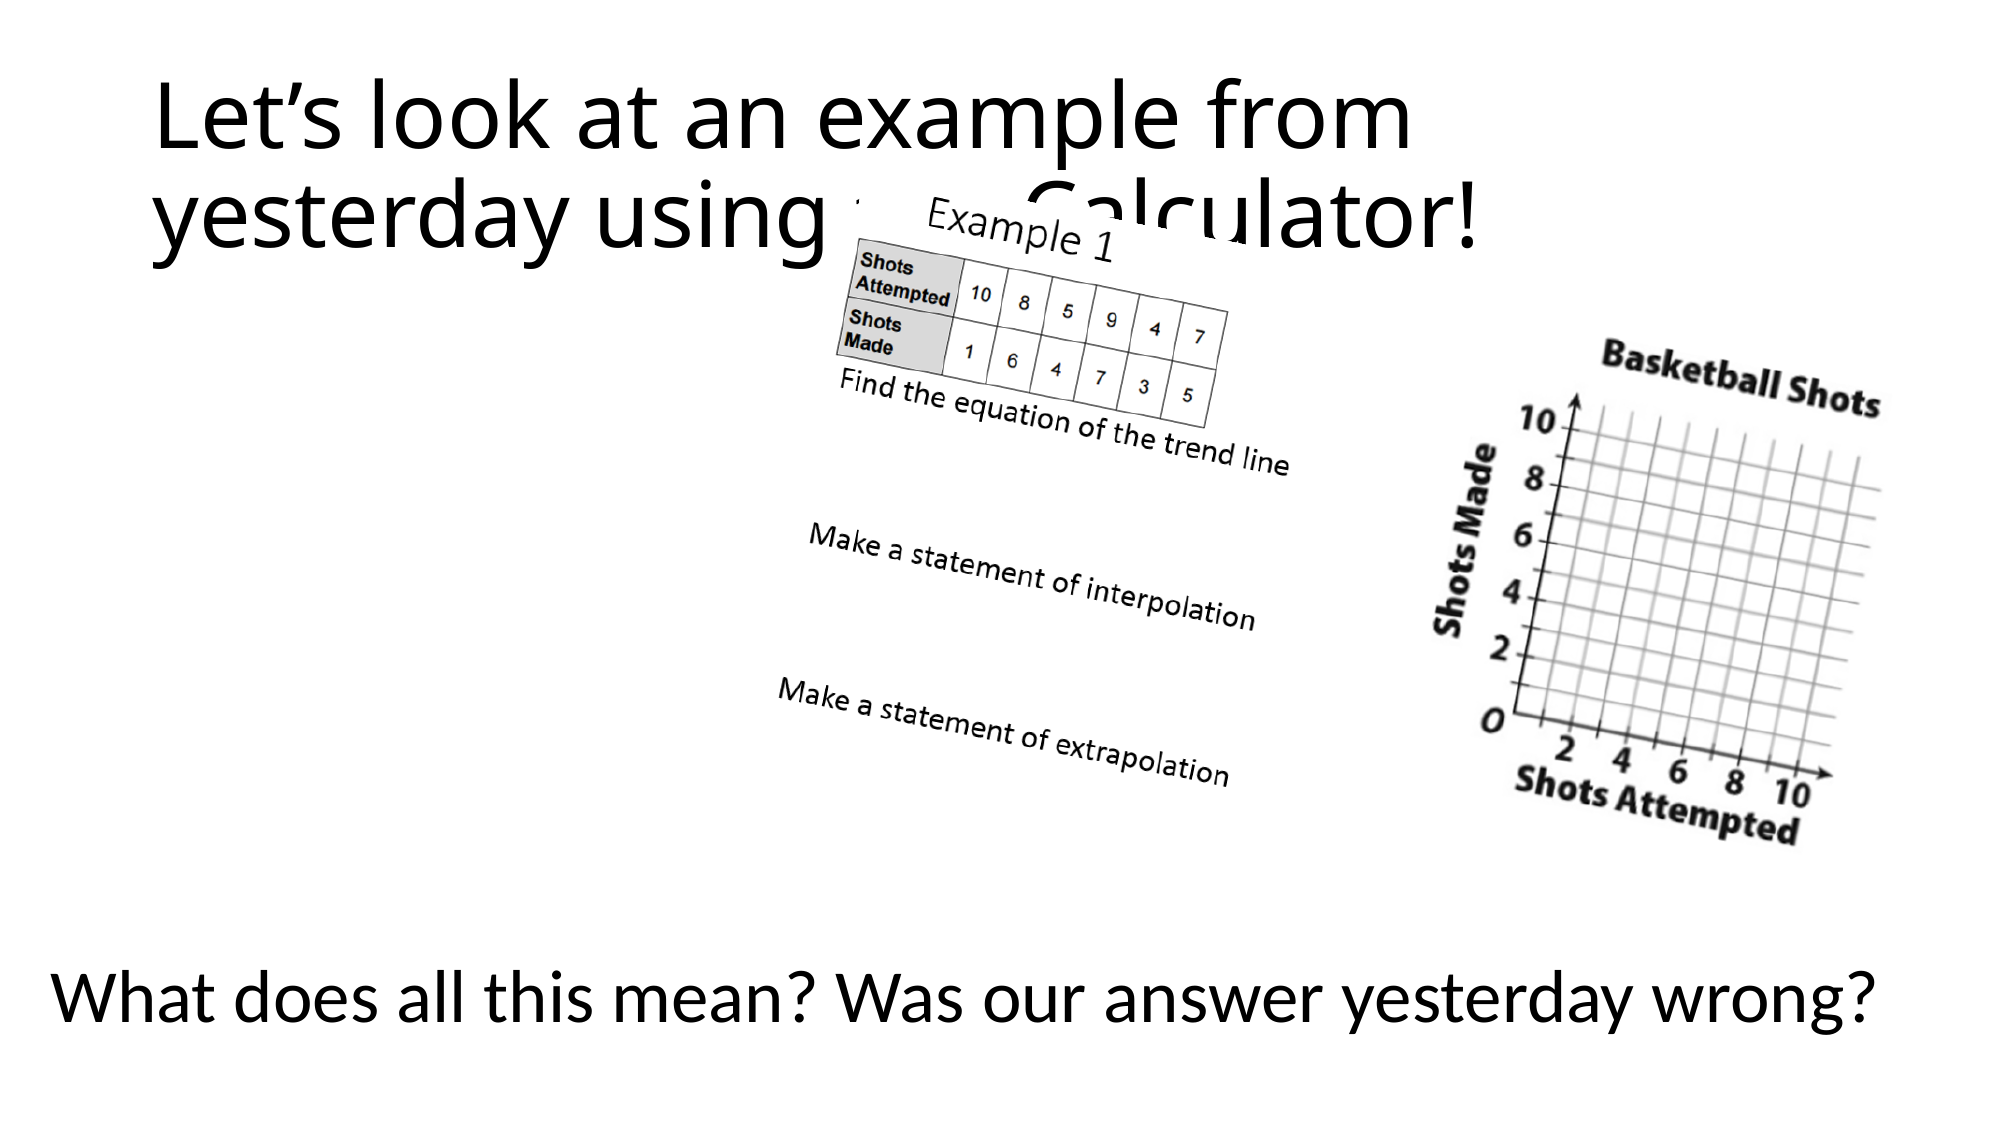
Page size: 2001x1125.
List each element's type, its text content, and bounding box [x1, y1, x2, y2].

text_box What does all this mean? Was our answer yesterday wrong? [35, 939, 1920, 1045]
picture [759, 169, 1919, 920]
title Let’s look at an example from yesterday using the Calculator! [137, 59, 1863, 278]
